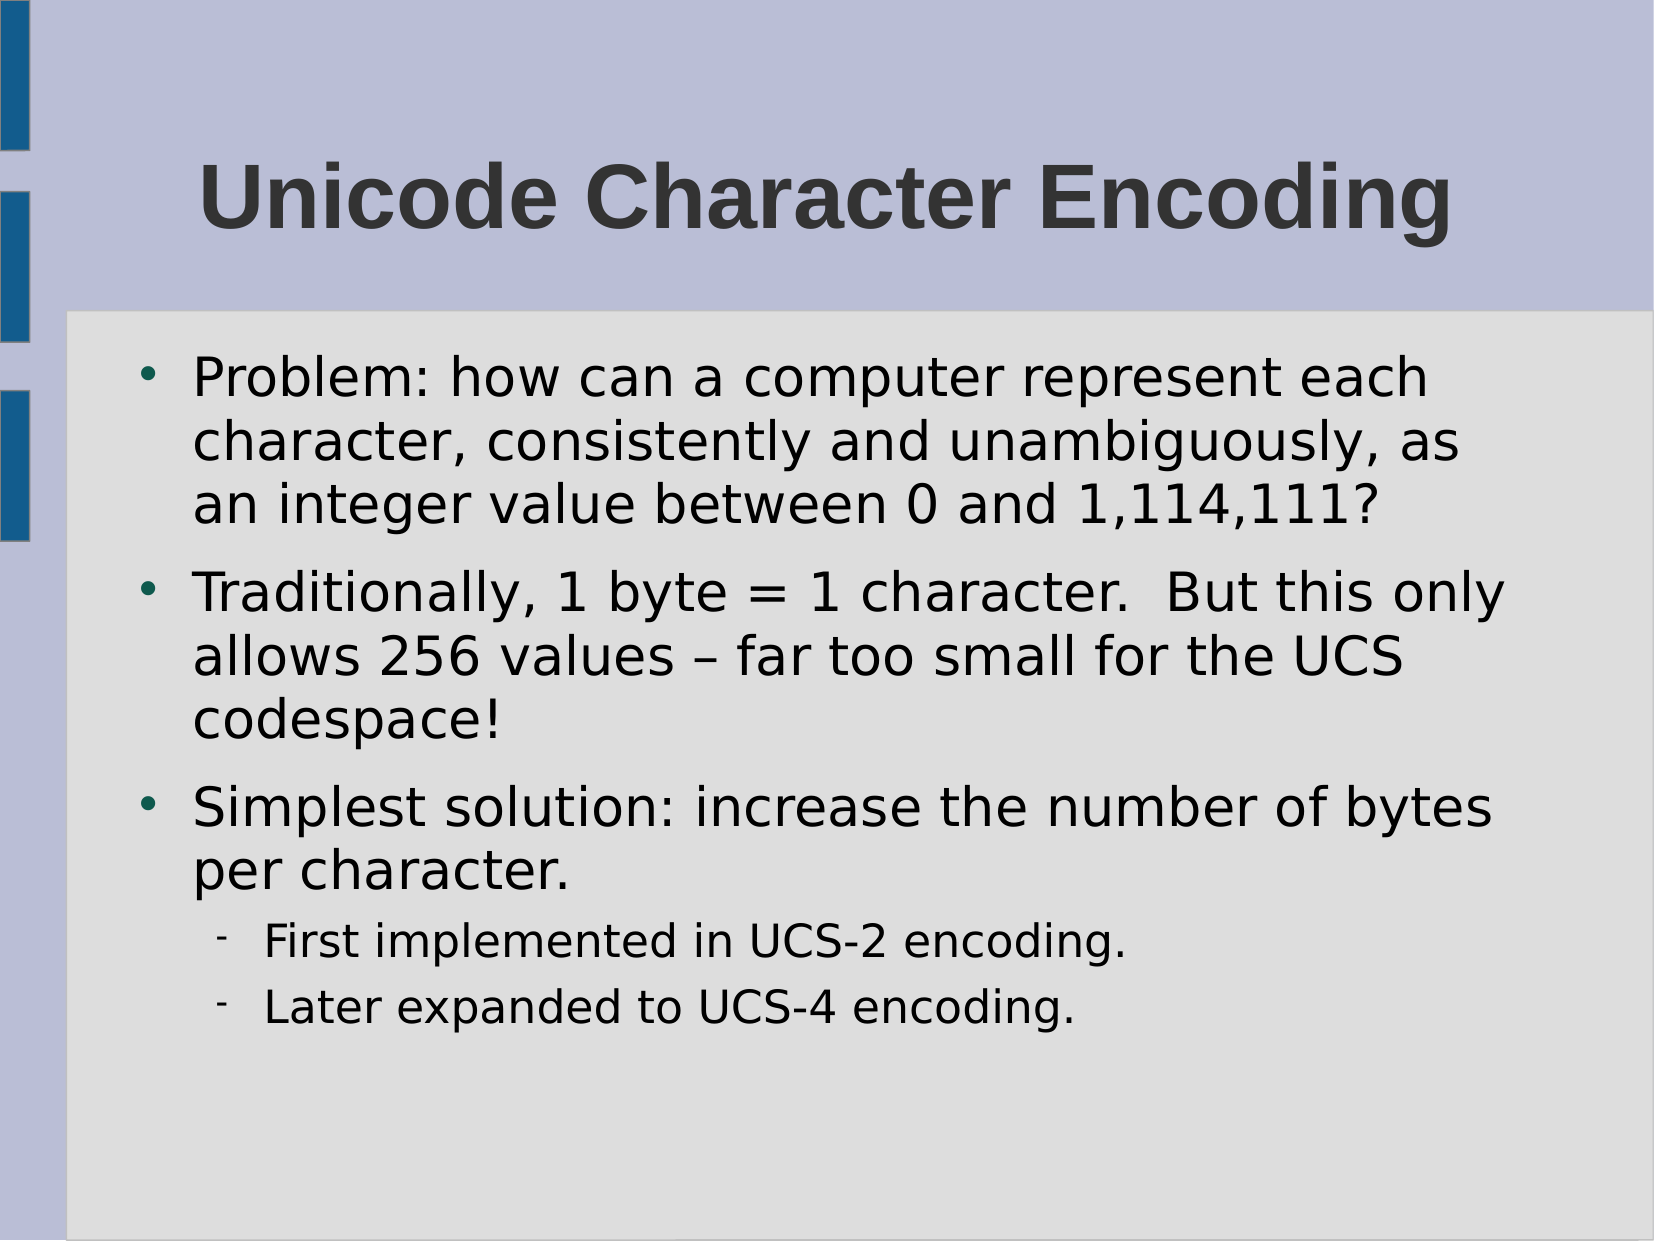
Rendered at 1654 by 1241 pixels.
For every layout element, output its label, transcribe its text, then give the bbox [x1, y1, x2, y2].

title Unicode Character Encoding [121, 91, 1534, 299]
list Problem: how can a computer represent each character, consistently and unambiguously, as an integer value between 0 and 1,114,111? Traditionally, 1 byte = 1 character. But this only allows 256 values – far too small for the UCS codespace! Simplest solution: increase the number of bytes per character. First implemented in UCS-2 encoding. Later expanded to UCS-4 encoding. [121, 344, 1534, 1126]
